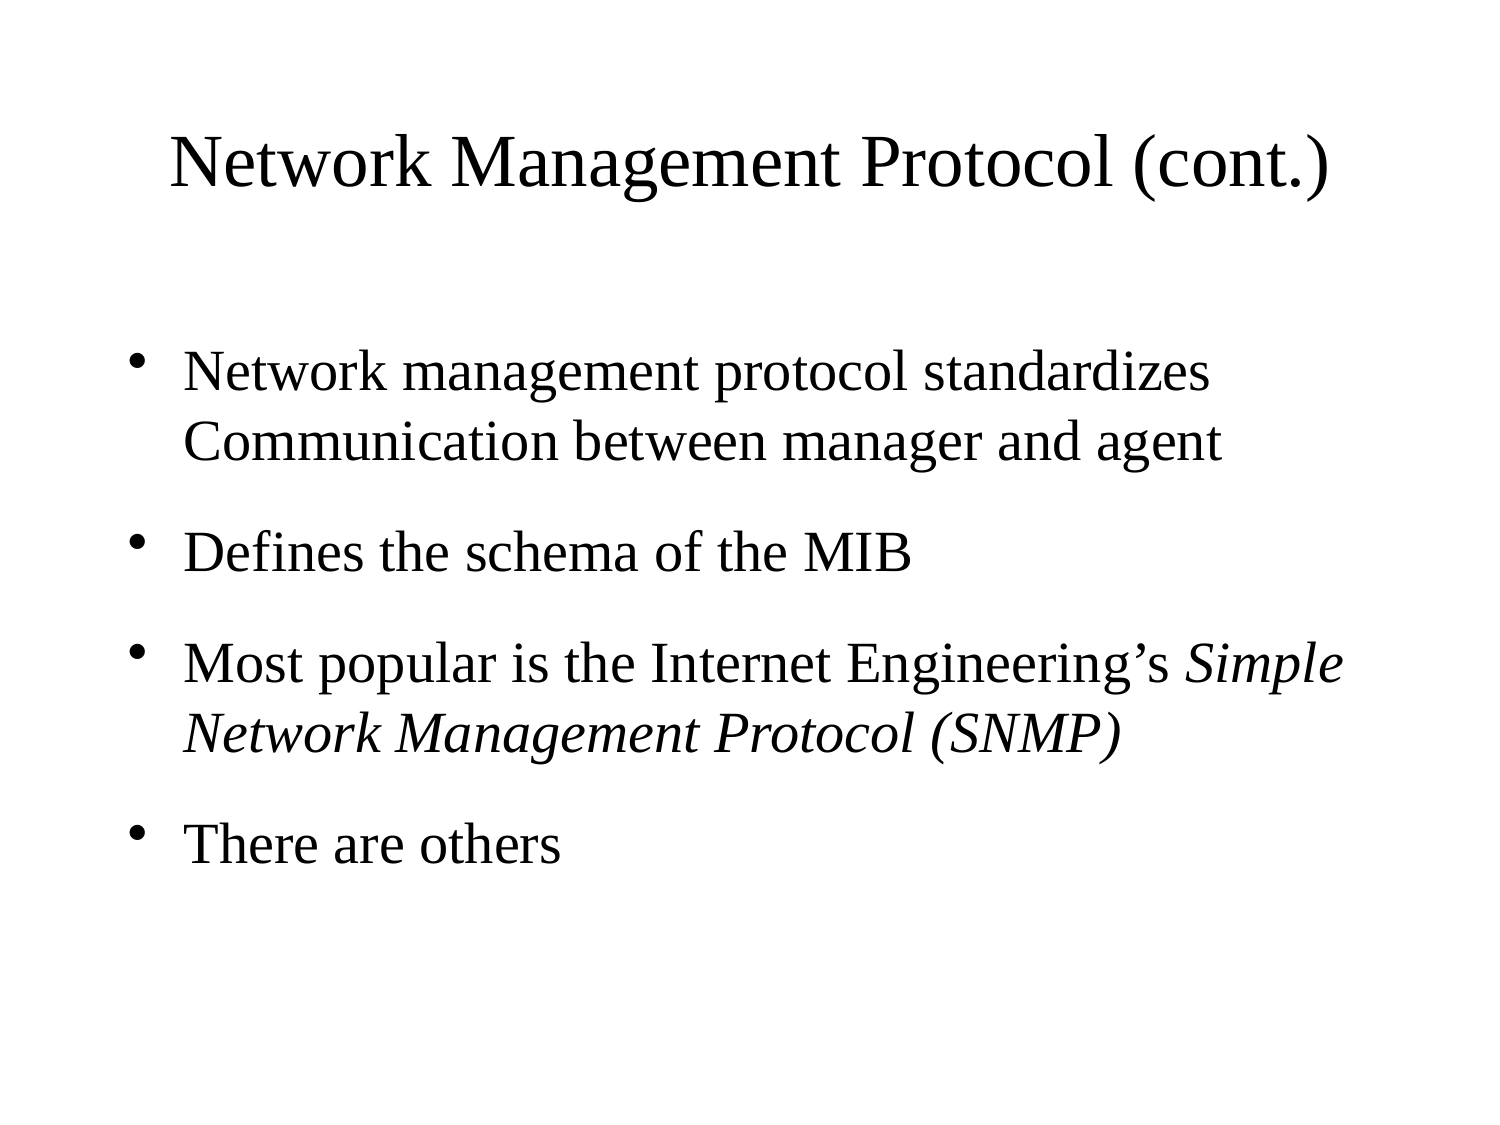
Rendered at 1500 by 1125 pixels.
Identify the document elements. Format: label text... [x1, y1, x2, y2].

list Network management protocol standardizes Communication between manager and agent Defines the schema of the MIB Most popular is the Internet Engineering’s Simple Network Management Protocol (SNMP) There are others [112, 324, 1388, 1000]
title Network Management Protocol (cont.) [113, 62, 1388, 250]
